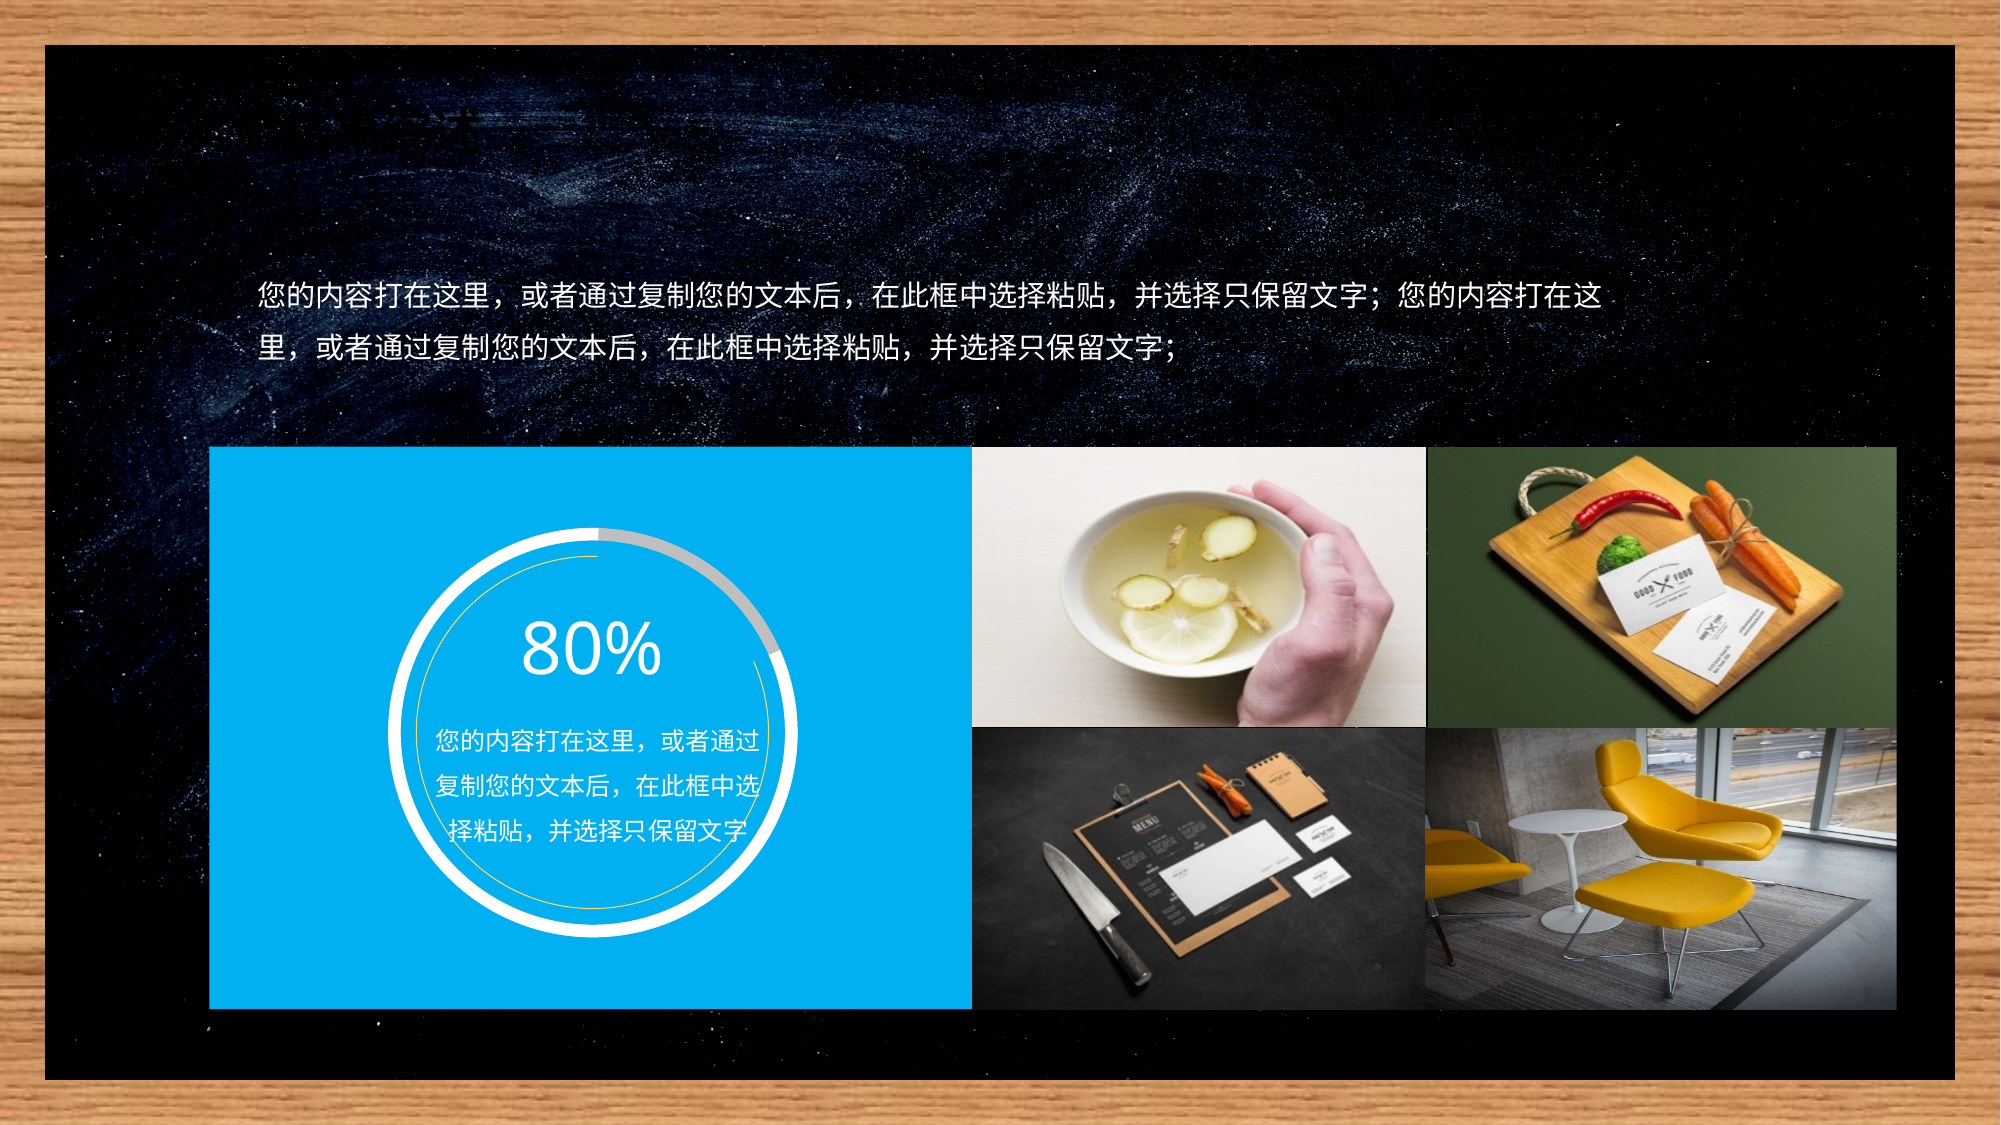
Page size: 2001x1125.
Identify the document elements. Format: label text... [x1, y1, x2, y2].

text_box [1427, 447, 1897, 728]
text_box [209, 446, 972, 1010]
text_box 实验结果综述 [180, 93, 649, 169]
text_box [1425, 728, 1897, 1010]
text_box [0, 0, 2000, 1125]
text_box 您的内容打在这里，或者通过复制您的文本后，在此框中选择粘贴，并选择只保留文字；您的内容打在这里，或者通过复制您的文本后，在此框中选择粘贴，并选择只保留文字； [242, 251, 1645, 326]
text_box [394, 534, 792, 932]
text_box [972, 728, 1425, 1010]
text_box [972, 447, 1426, 727]
picture [46, 46, 1954, 1079]
text_box 02 [75, 85, 180, 176]
